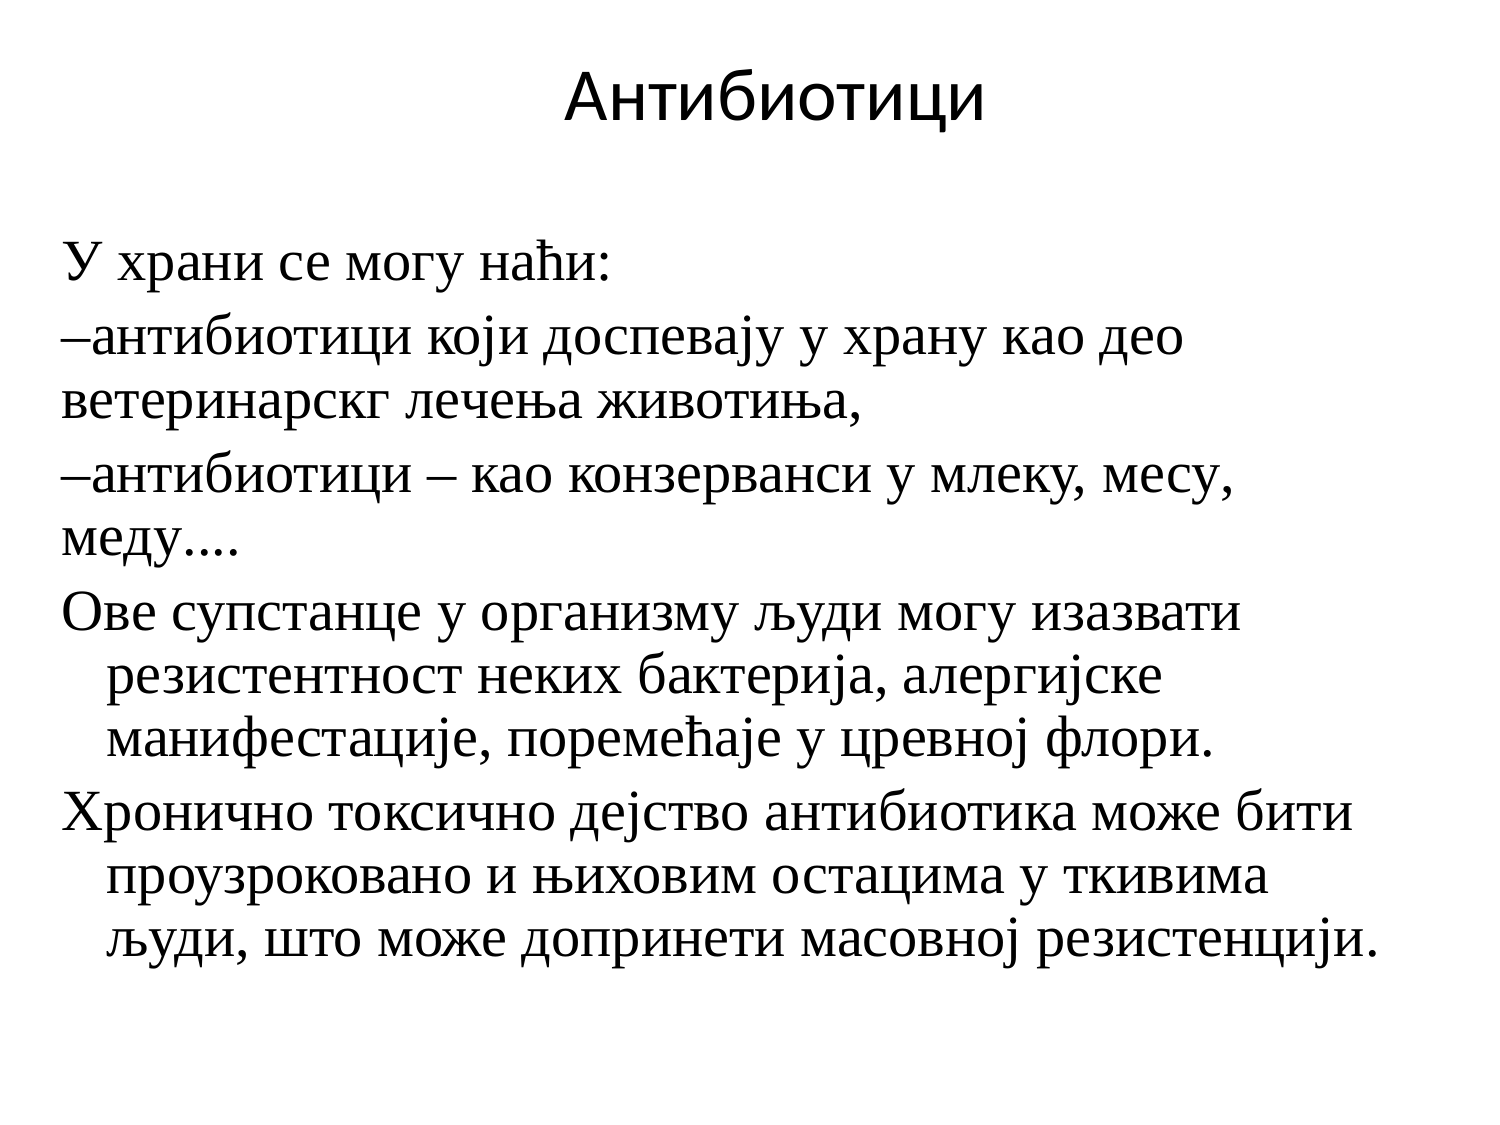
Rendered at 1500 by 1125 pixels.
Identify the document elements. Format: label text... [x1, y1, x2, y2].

list У храни се могу наћи: –антибиотици који доспевају у храну као део ветеринарскг лечења животиња, –антибиотици – као конзерванси у млеку, месу, меду.... Ове супстанце у организму људи могу изазвати резистентност неких бактерија, алергијске манифестације, поремећаје у цревној флори. Хронично токсично дејство антибиотика може бити проузроковано и њиховим остацима у ткивима људи, што може допринети масовној резистенцији. [46, 222, 1409, 1055]
title Антибиотици [174, 87, 1378, 136]
